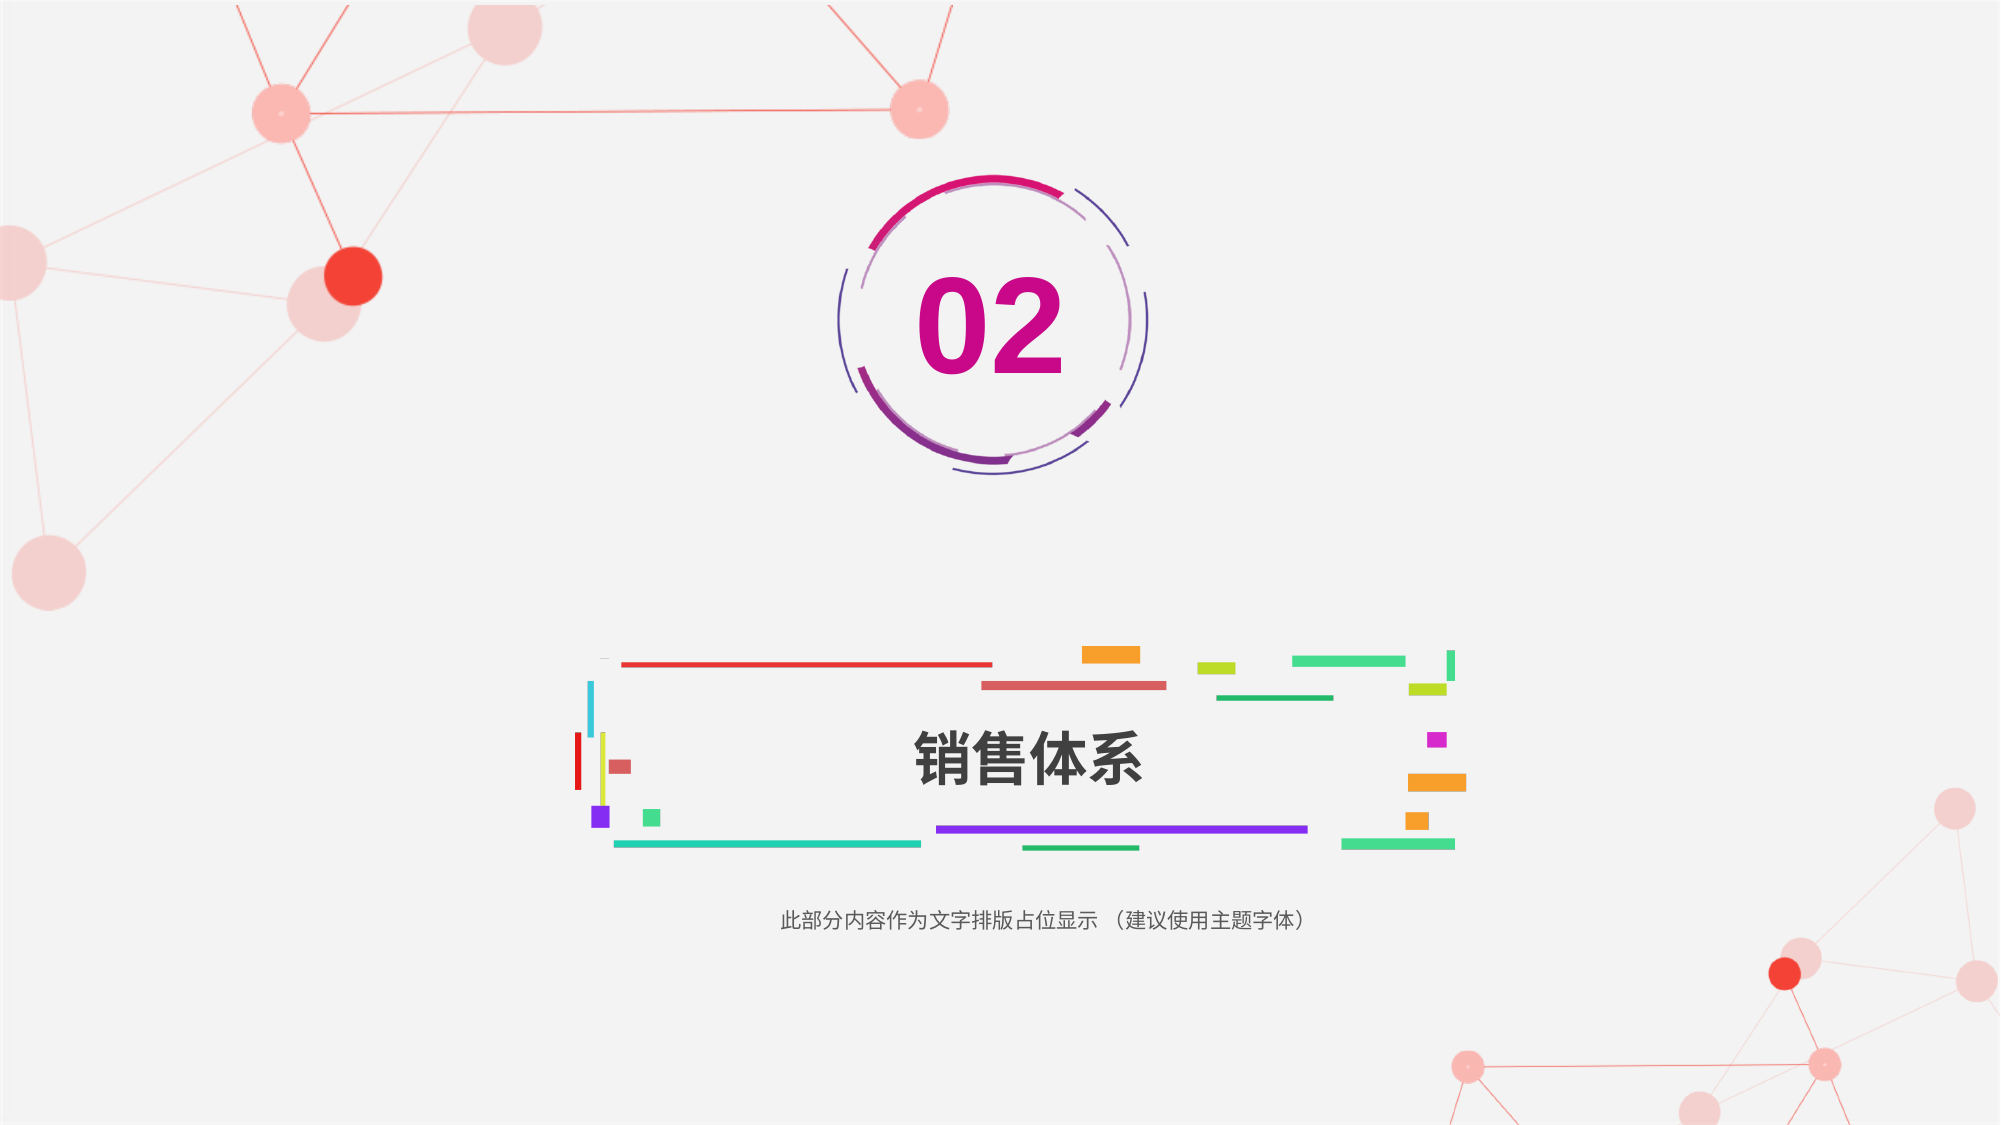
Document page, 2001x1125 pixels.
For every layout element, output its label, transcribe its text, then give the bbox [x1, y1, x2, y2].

picture [0, 0, 2001, 1125]
text_box 此部分内容作为文字排版占位显示 （建议使用主题字体） [693, 891, 1344, 944]
